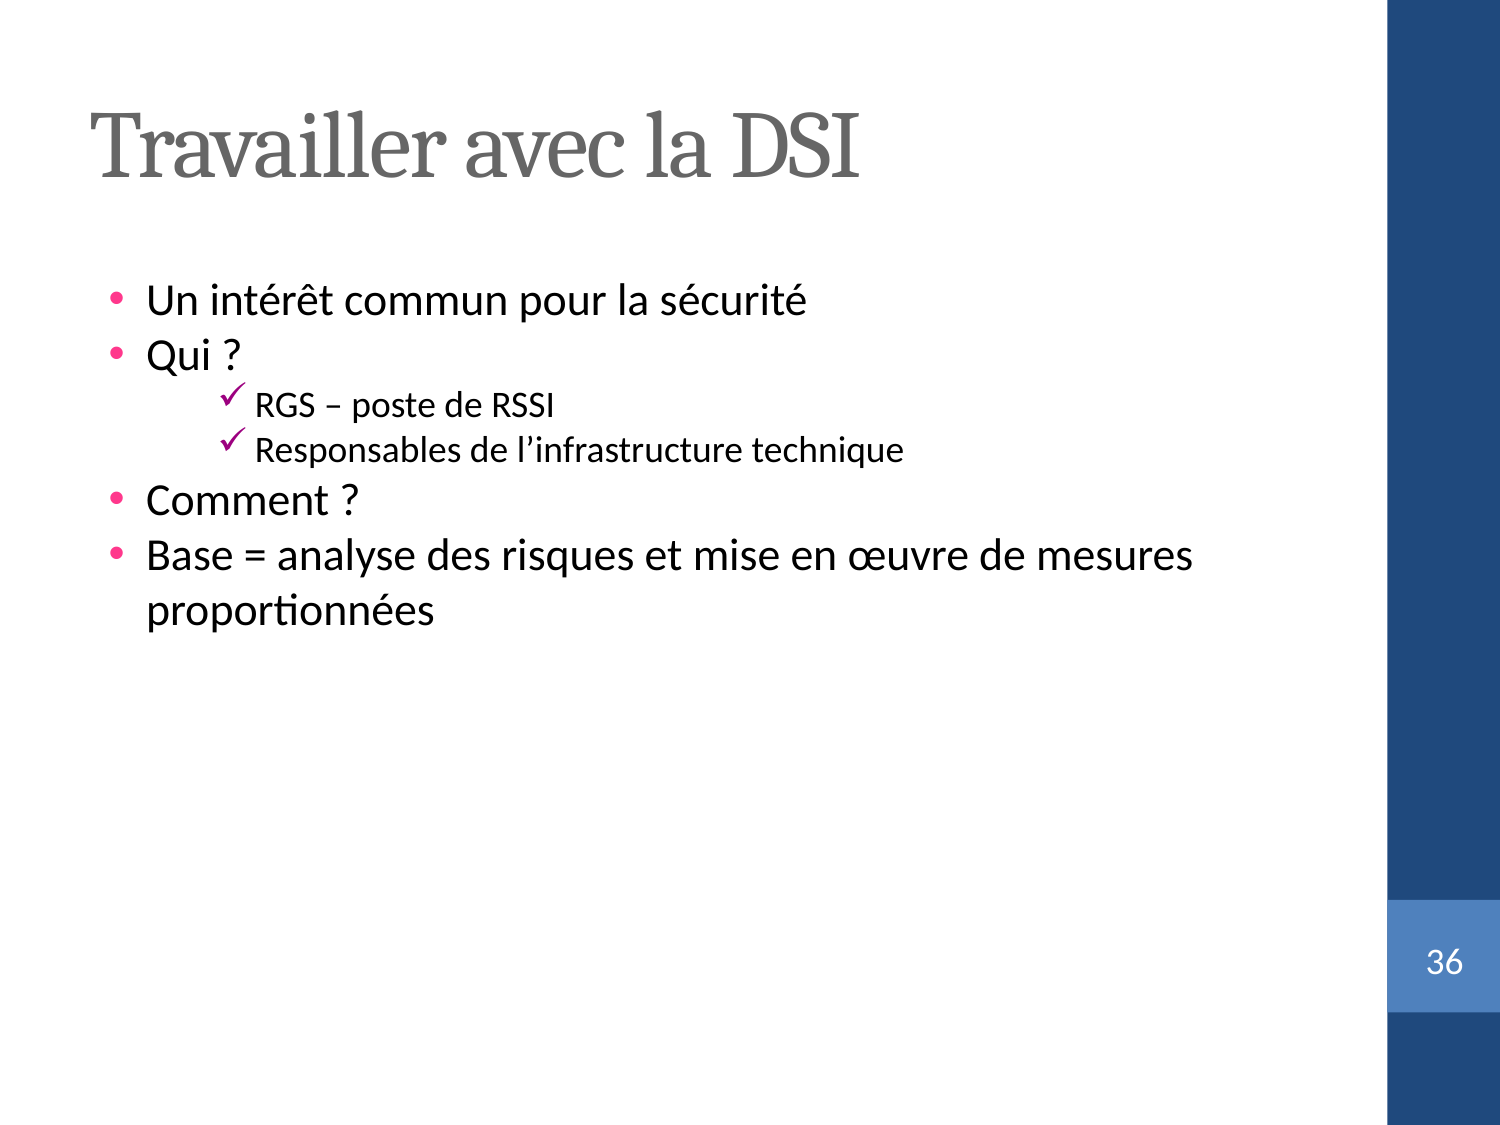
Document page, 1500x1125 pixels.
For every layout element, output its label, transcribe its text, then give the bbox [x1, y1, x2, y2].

text_box Un intérêt commun pour la sécurité Qui ? RGS – poste de RSSI Responsables de l’infrastructure technique Comment ? Base = analyse des risques et mise en œuvre de mesures proportionnées [74, 262, 1325, 1050]
text_box <numéro> [1399, 926, 1490, 992]
text_box Travailler avec la DSI [74, 45, 1325, 233]
